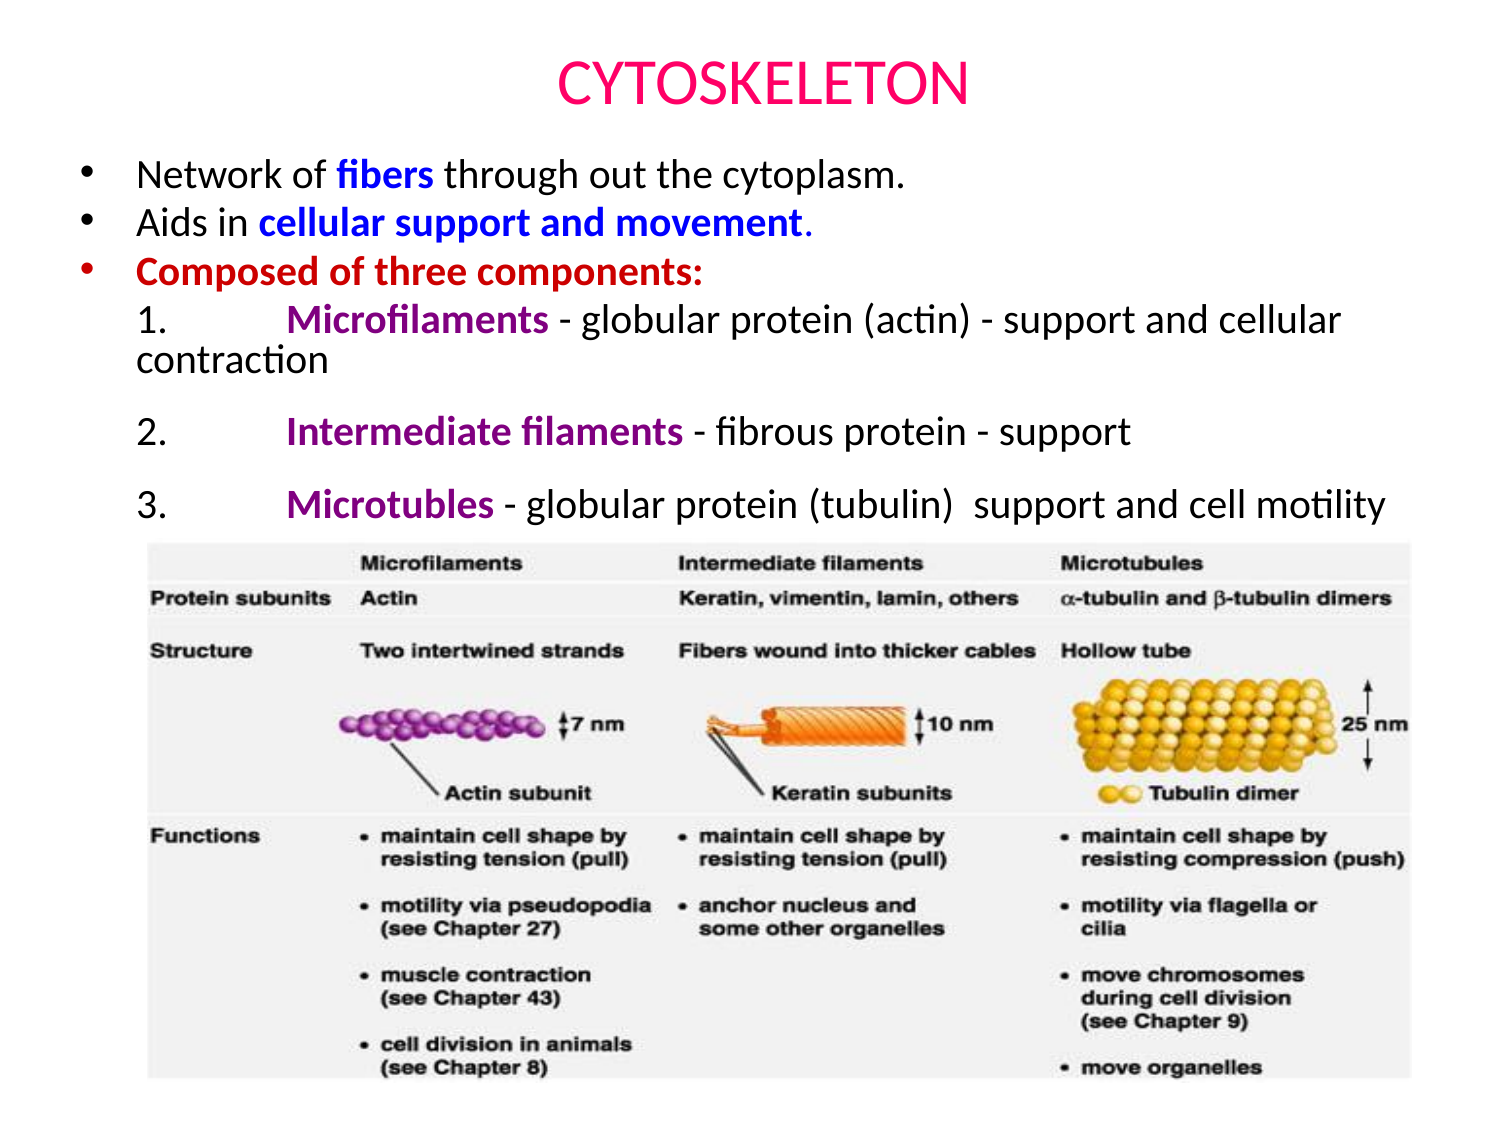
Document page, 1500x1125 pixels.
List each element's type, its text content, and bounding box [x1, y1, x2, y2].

title CYTOSKELETON [76, 31, 1453, 126]
list Network of fibers through out the cytoplasm. Aids in cellular support and movement. Composed of three components: 1. Microfilaments - globular protein (actin) - support and cellular contraction 2. Intermediate filaments - fibrous protein - support 3. Microtubles - globular protein (tubulin) support and cell motility [64, 148, 1436, 648]
picture [147, 538, 1412, 1083]
